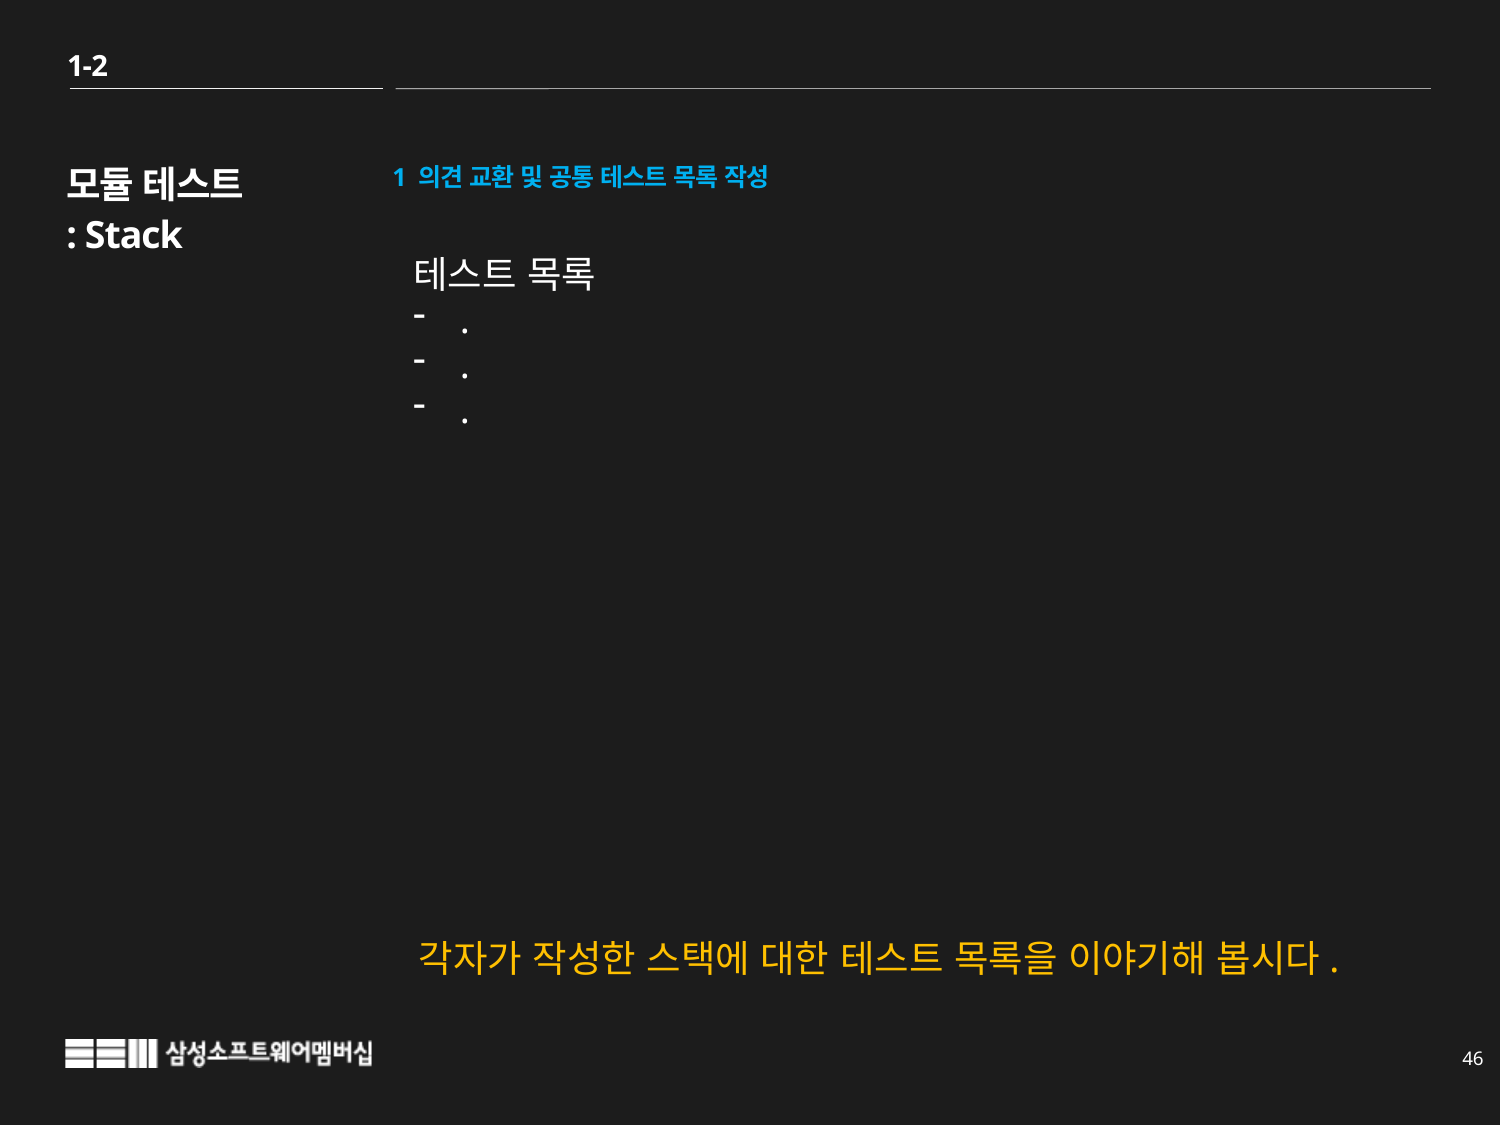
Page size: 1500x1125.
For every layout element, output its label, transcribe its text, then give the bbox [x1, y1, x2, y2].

text_box 각자가 작성한 스택에 대한 테스트 목록을 이야기해 봅시다. [404, 927, 1355, 987]
text_box 모듈 테스트 : Stack [51, 148, 338, 264]
text_box 테스트 목록 . . . [398, 243, 611, 484]
text_box 1 의견 교환 및 공통 테스트 목록 작성 [377, 154, 803, 199]
text_box 1-2 [52, 39, 123, 90]
text_box 46 [1377, 1039, 1499, 1080]
picture [64, 1039, 375, 1068]
